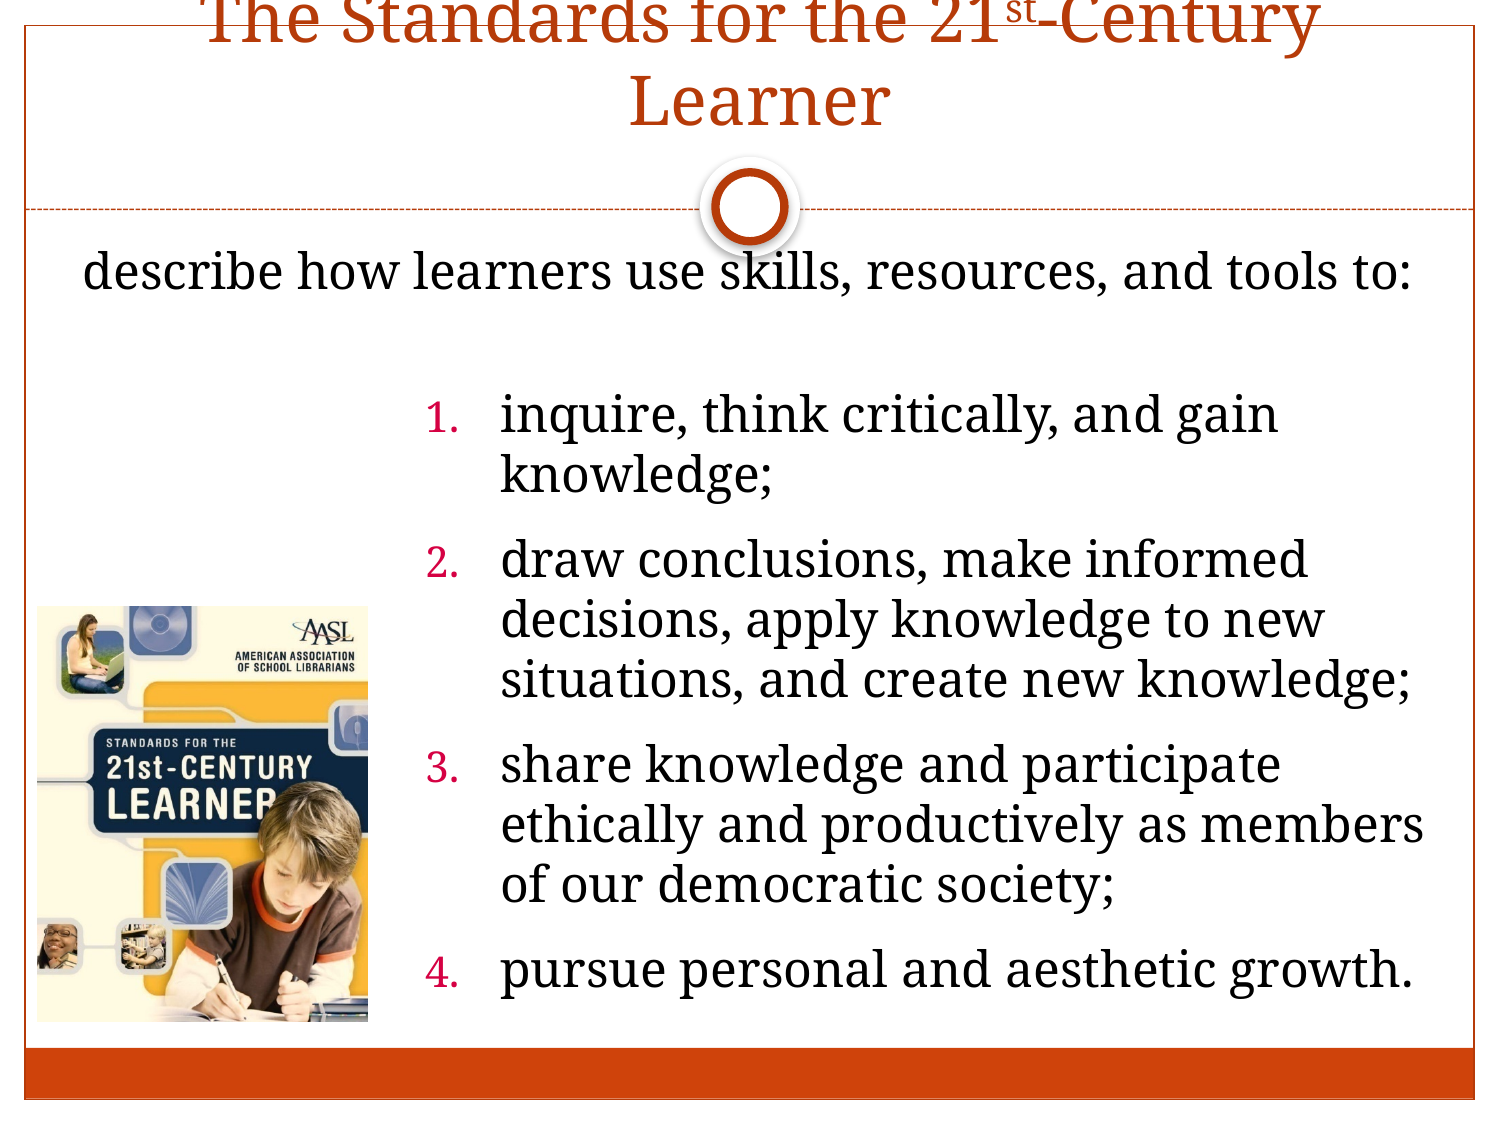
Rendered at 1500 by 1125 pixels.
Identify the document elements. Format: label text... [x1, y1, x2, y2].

text_box describe how learners use skills, resources, and tools to: [67, 231, 1458, 415]
list inquire, think critically, and gain knowledge; draw conclusions, make informed decisions, apply knowledge to new situations, and create new knowledge; share knowledge and participate ethically and productively as members of our democratic society; pursue personal and aesthetic growth. [410, 375, 1480, 1041]
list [37, 606, 369, 1022]
title The Standards for the 21st-Century Learner [85, 46, 1436, 147]
